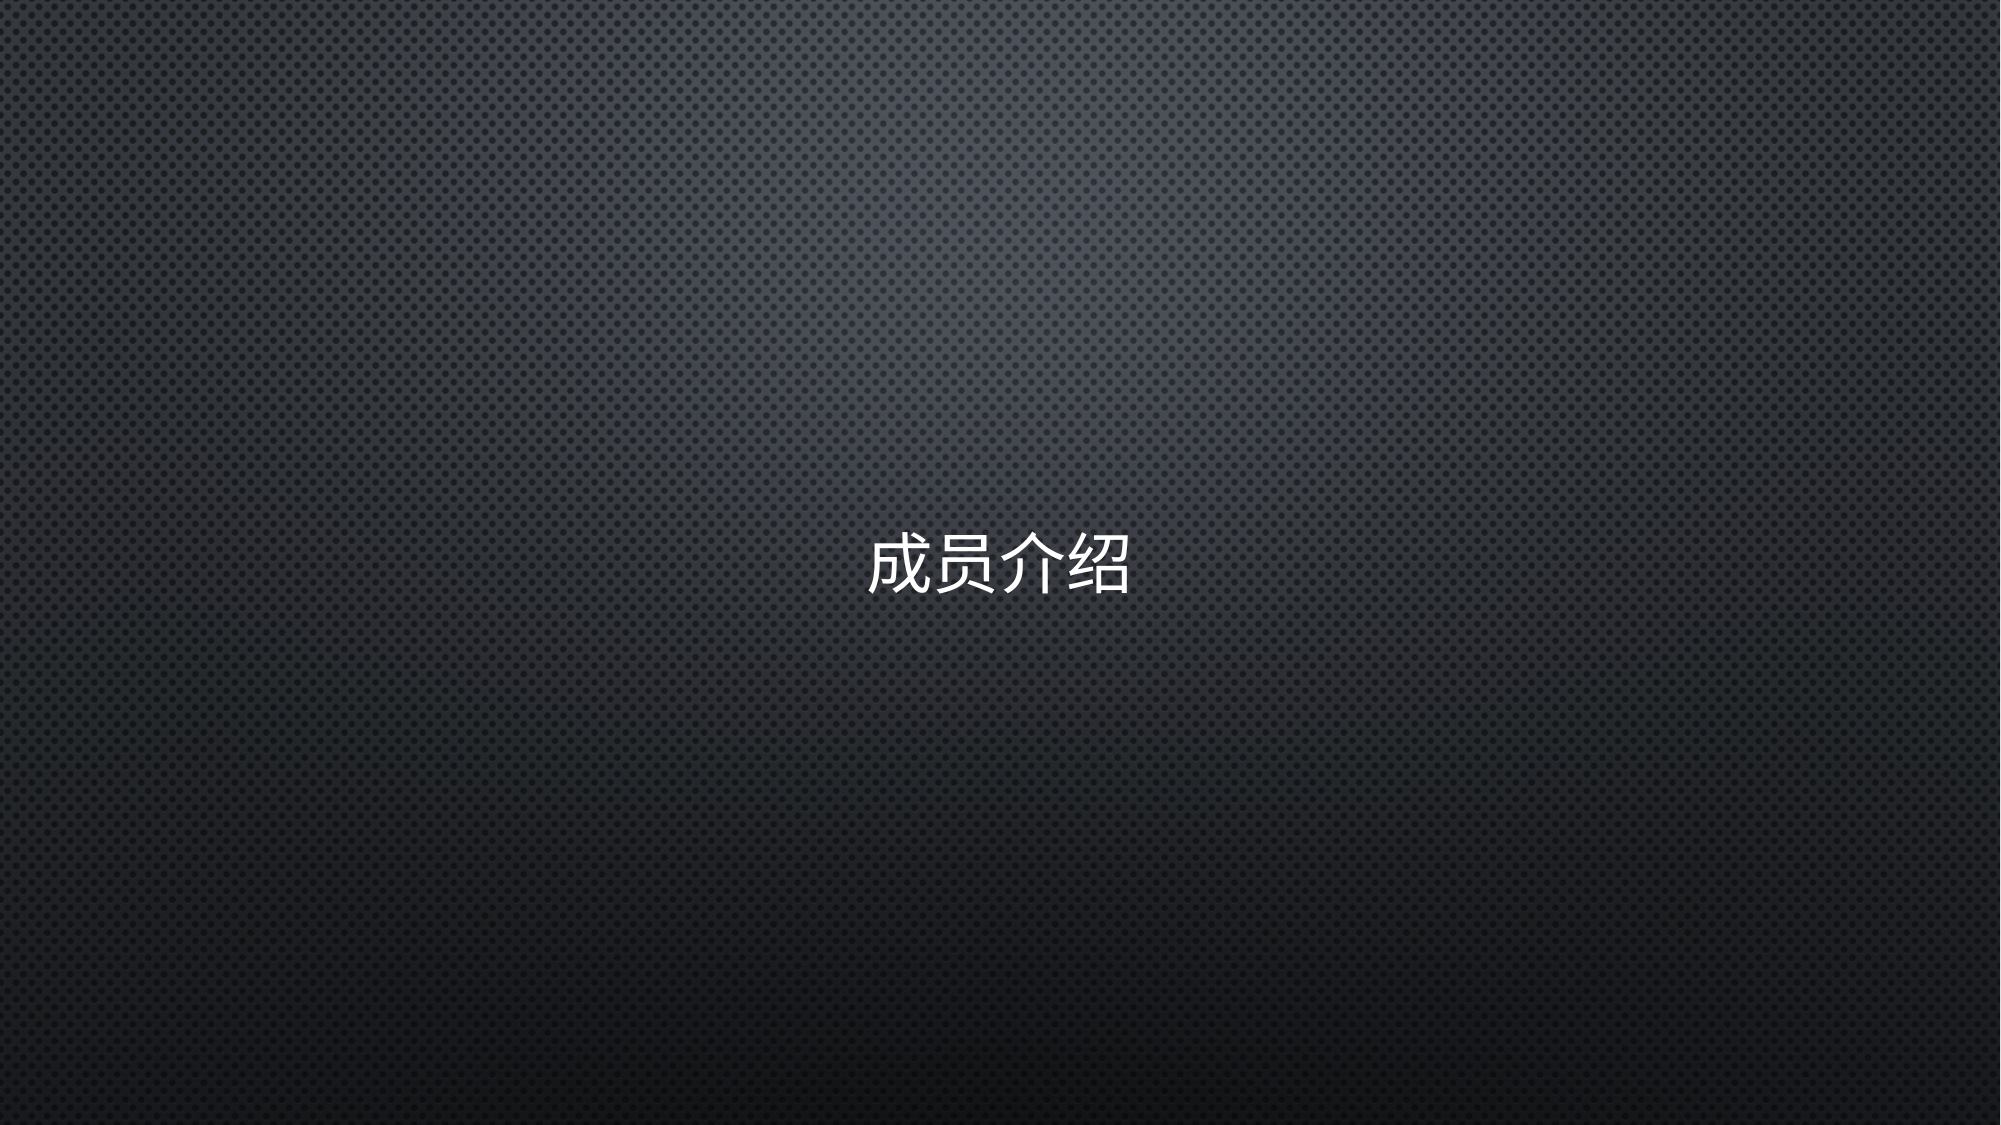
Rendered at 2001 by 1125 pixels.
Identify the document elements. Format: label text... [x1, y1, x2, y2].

title 成员介绍 [187, 405, 1813, 718]
